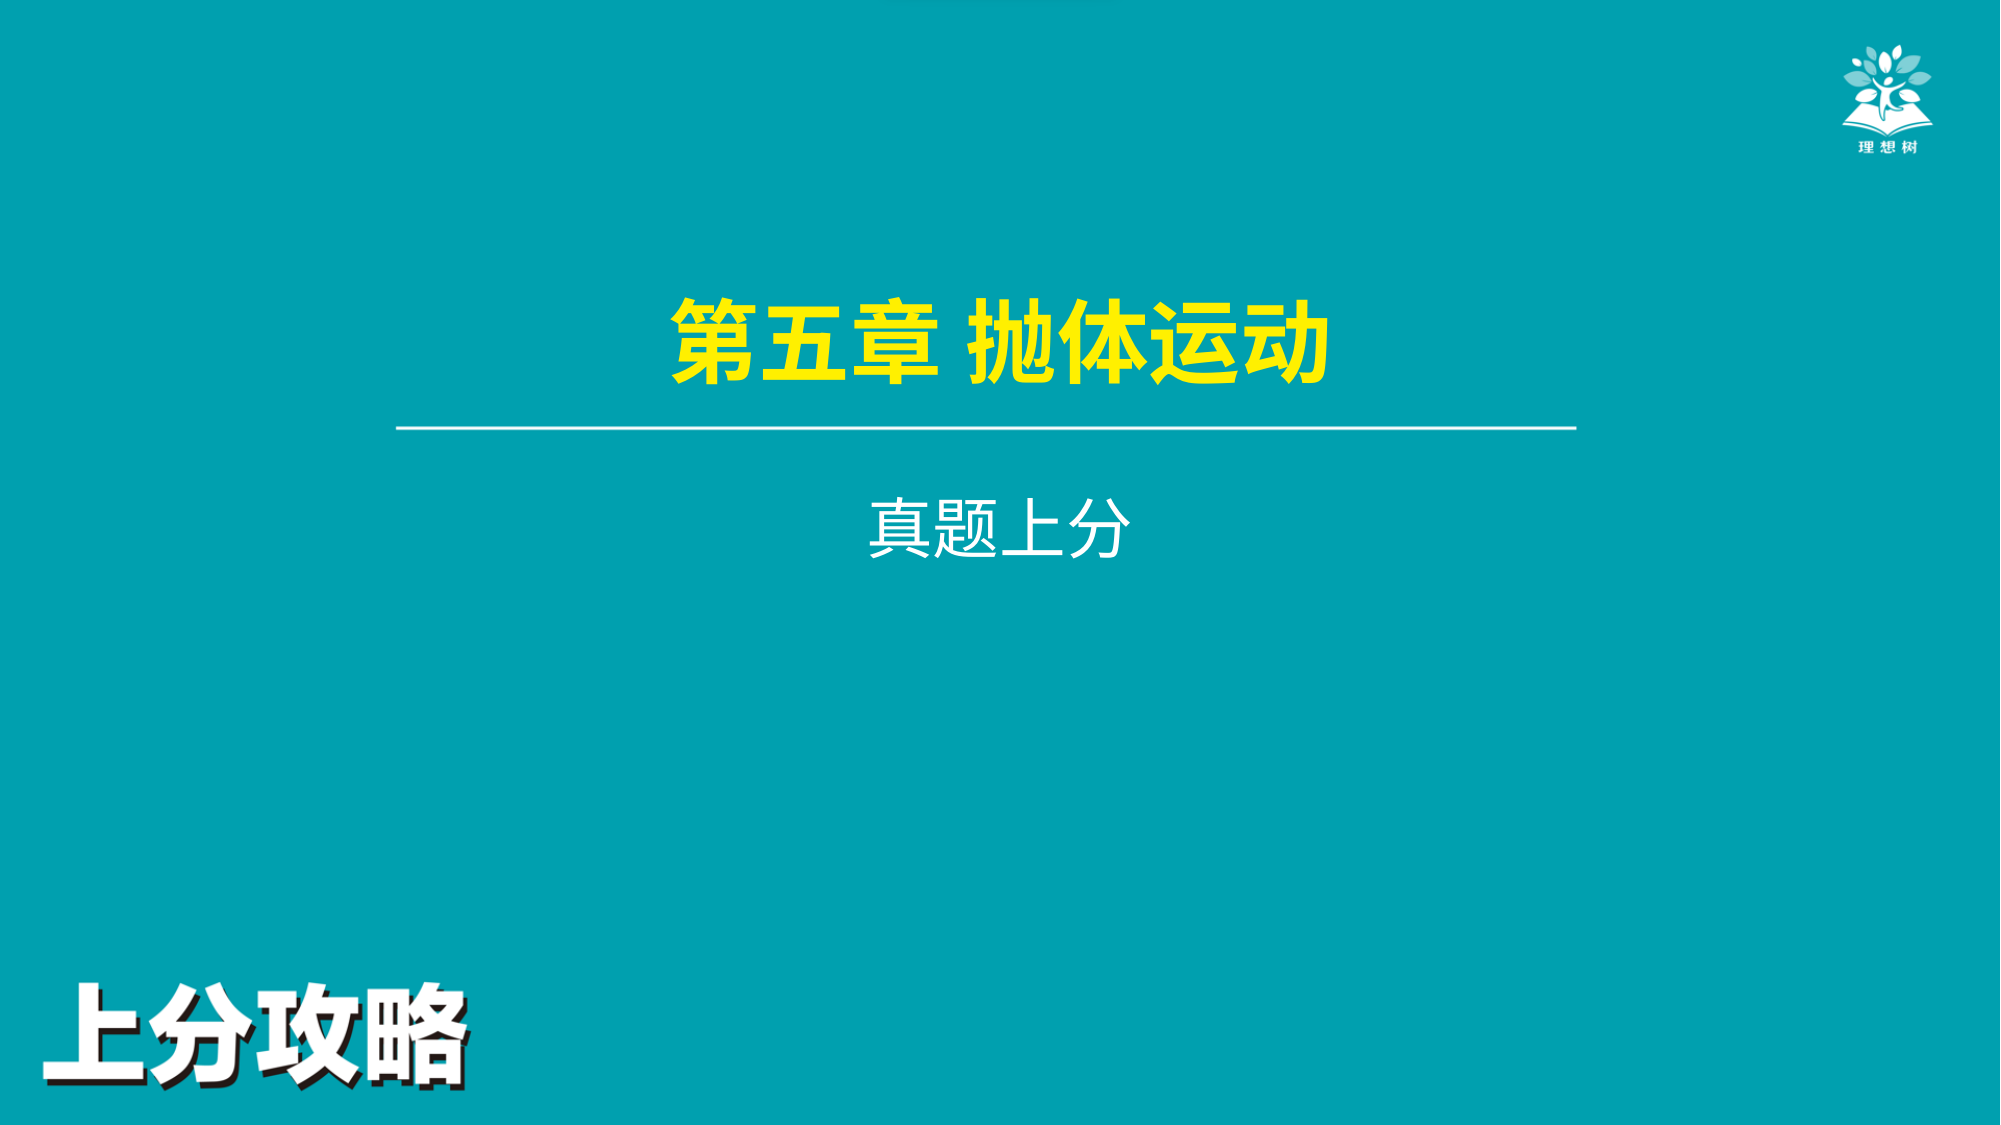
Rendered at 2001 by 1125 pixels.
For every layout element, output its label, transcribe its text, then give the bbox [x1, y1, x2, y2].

picture [0, 0, 2000, 265]
text_box 第五章 抛体运动 [0, 265, 2000, 413]
picture [0, 579, 2000, 1125]
picture [0, 413, 2000, 472]
text_box 真题上分 [0, 472, 2000, 579]
